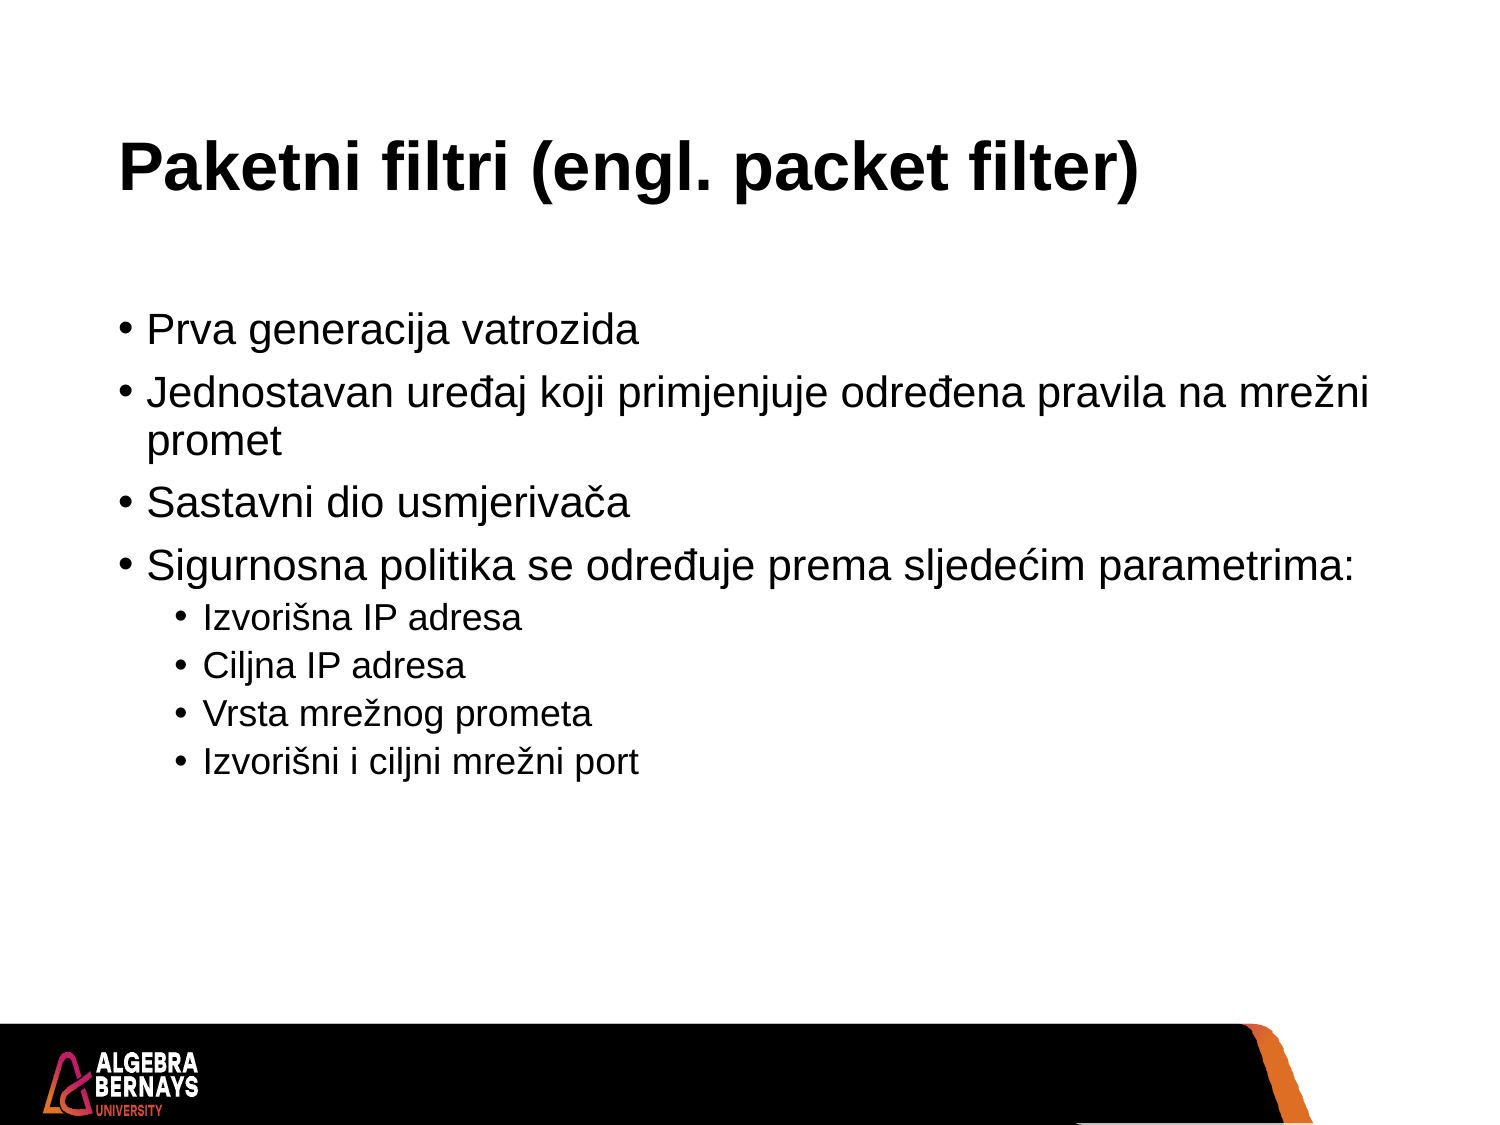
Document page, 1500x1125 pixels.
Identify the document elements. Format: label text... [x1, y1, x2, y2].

title Paketni filtri (engl. packet filter) [103, 59, 1397, 278]
picture [0, 1023, 1468, 1125]
list Prva generacija vatrozida Jednostavan uređaj koji primjenjuje određena pravila na mrežni promet Sastavni dio usmjerivača Sigurnosna politika se određuje prema sljedećim parametrima: Izvorišna IP adresa Ciljna IP adresa Vrsta mrežnog prometa Izvorišni i ciljni mrežni port [103, 299, 1397, 1014]
